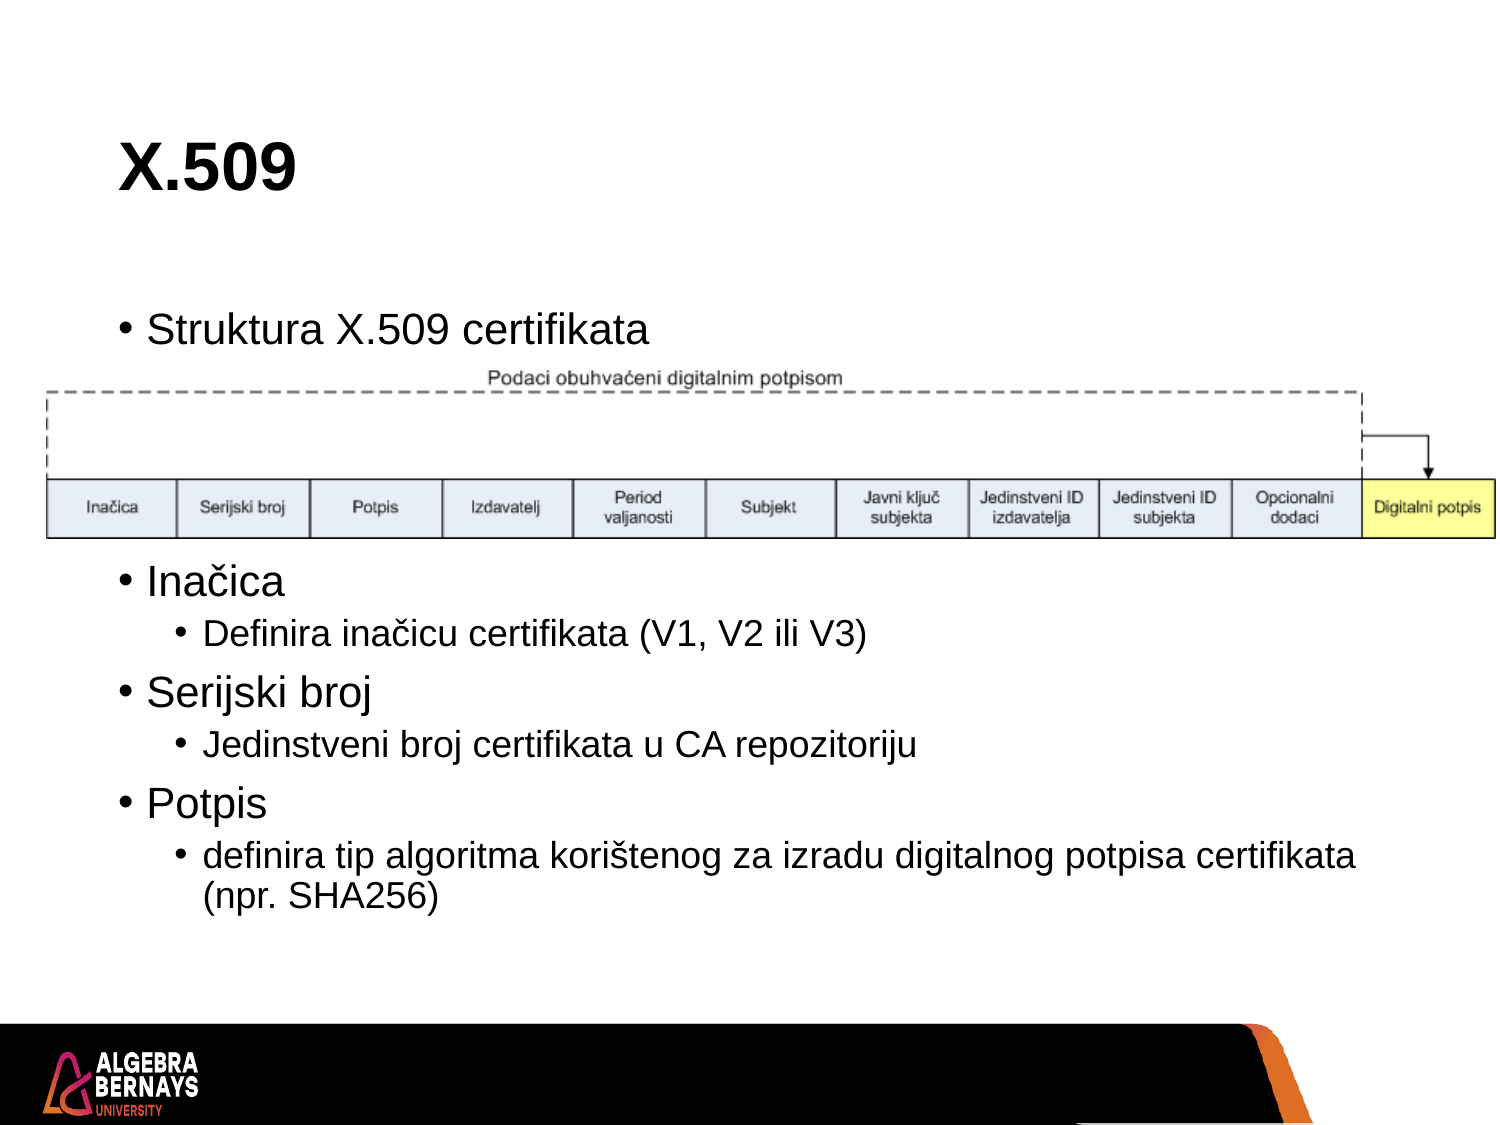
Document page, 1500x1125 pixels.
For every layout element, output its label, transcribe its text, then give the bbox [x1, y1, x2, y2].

list Struktura X.509 certifikata Inačica Definira inačicu certifikata (V1, V2 ili V3) Serijski broj Jedinstveni broj certifikata u CA repozitoriju Potpis definira tip algoritma korištenog za izradu digitalnog potpisa certifikata (npr. SHA256) [103, 540, 1397, 1014]
title X.509 [103, 59, 1397, 278]
list Struktura X.509 certifikata Inačica Definira inačicu certifikata (V1, V2 ili V3) Serijski broj Jedinstveni broj certifikata u CA repozitoriju Potpis definira tip algoritma korištenog za izradu digitalnog potpisa certifikata (npr. SHA256) [103, 299, 1397, 363]
picture [0, 1023, 1468, 1125]
picture [46, 363, 1496, 540]
